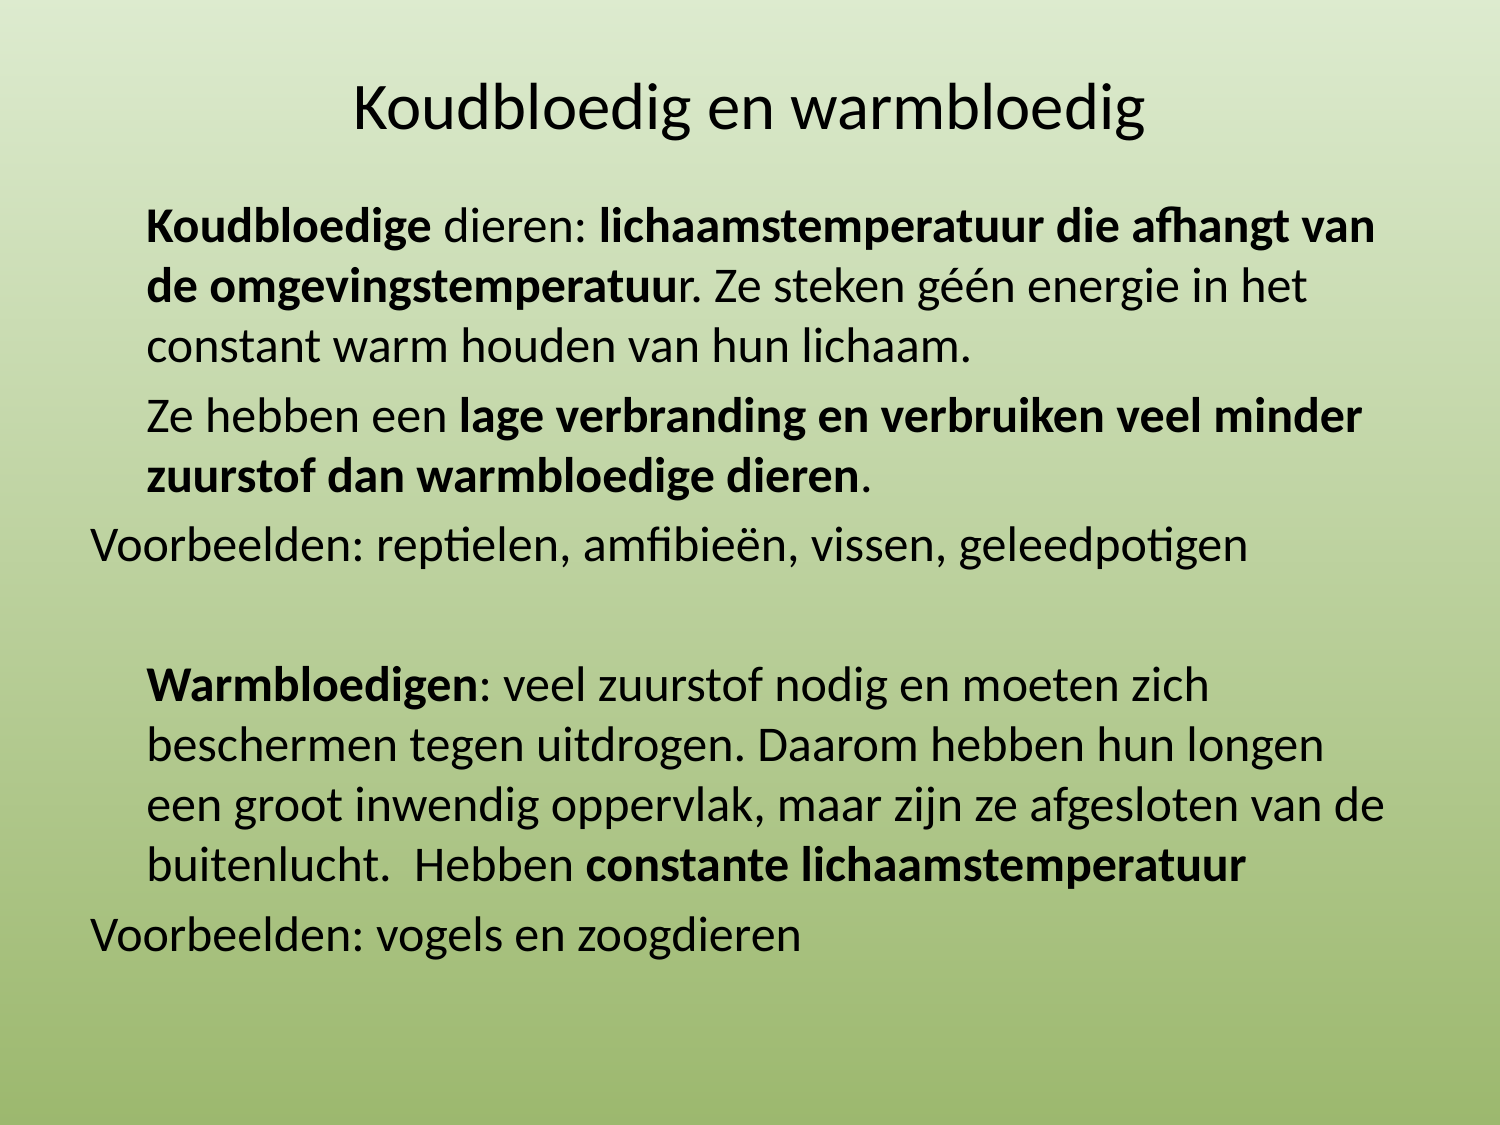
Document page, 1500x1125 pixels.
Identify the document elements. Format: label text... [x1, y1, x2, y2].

list Koudbloedige dieren: lichaamstemperatuur die afhangt van de omgevingstemperatuur. Ze steken géén energie in het constant warm houden van hun lichaam. Ze hebben een lage verbranding en verbruiken veel minder zuurstof dan warmbloedige dieren. Voorbeelden: reptielen, amfibieën, vissen, geleedpotigen Warmbloedigen: veel zuurstof nodig en moeten zich beschermen tegen uitdrogen. Daarom hebben hun longen een groot inwendig oppervlak, maar zijn ze afgesloten van de buitenlucht. Hebben constante lichaamstemperatuur Voorbeelden: vogels en zoogdieren [75, 184, 1425, 1071]
title Koudbloedig en warmbloedig [75, 45, 1425, 161]
